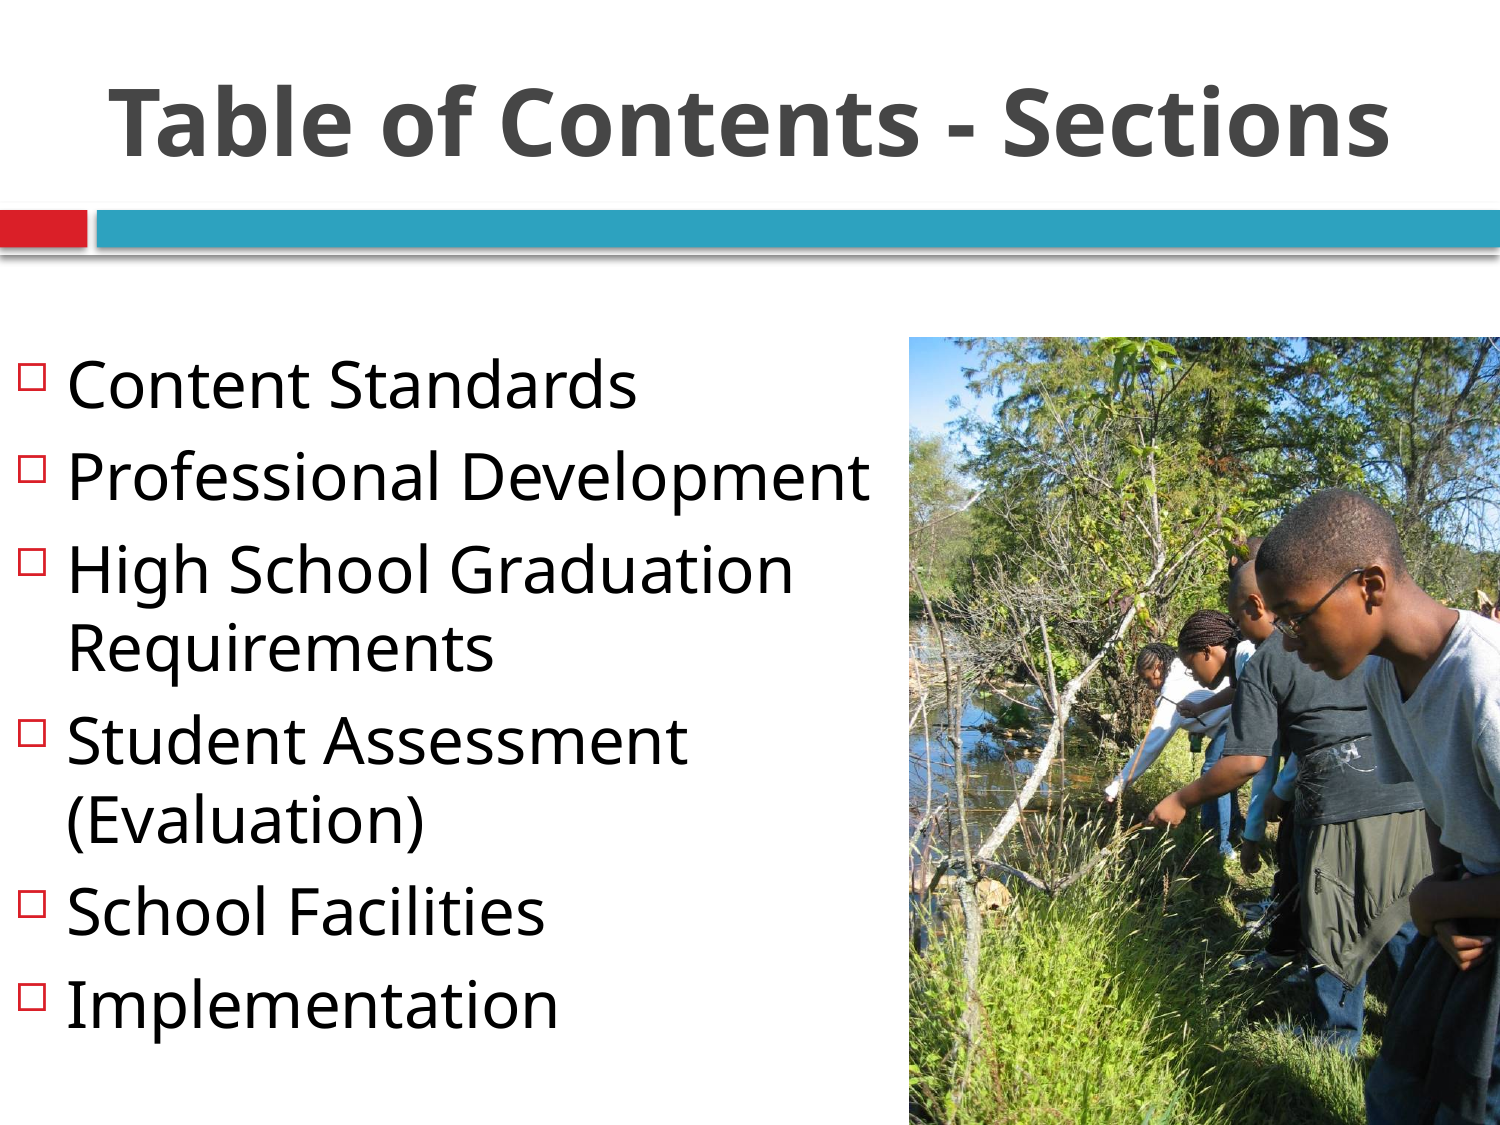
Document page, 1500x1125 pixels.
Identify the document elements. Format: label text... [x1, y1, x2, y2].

picture [909, 337, 1500, 1125]
list Content Standards Professional Development High School Graduation Requirements Student Assessment (Evaluation) School Facilities Implementation [0, 249, 888, 1125]
title Table of Contents - Sections [0, 24, 1500, 213]
